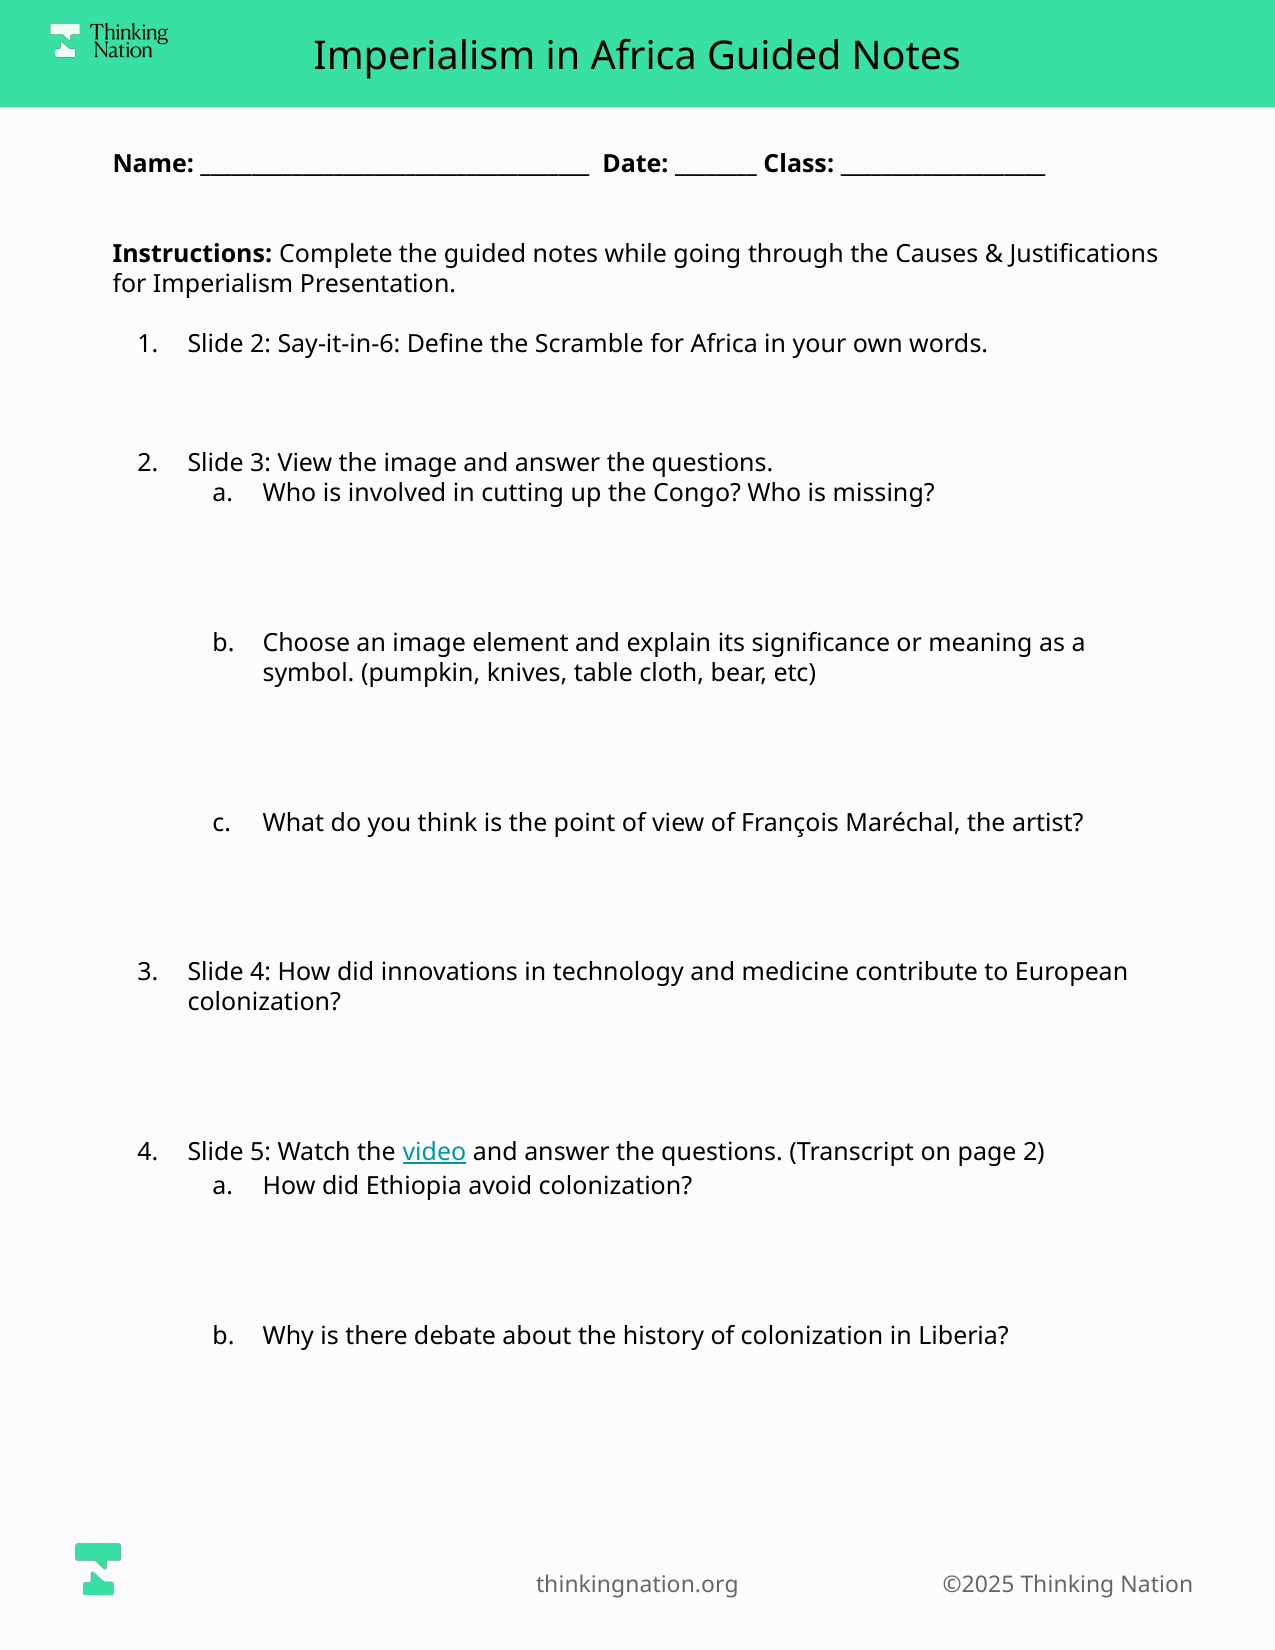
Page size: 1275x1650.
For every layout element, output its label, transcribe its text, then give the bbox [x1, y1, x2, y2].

text_box Imperialism in Africa Guided Notes [0, 0, 1275, 108]
text_box thinkingnation.org [486, 1553, 789, 1605]
picture [36, 12, 172, 69]
picture [62, 1533, 134, 1605]
text_box ©2025 Thinking Nation [907, 1553, 1210, 1605]
text_box Name: ______________________________________ Date: ________ Class: ____________________ Instructions: Complete the guided notes while going through the Causes & Justifications for Imperialism Presentation. Slide 2: Say-it-in-6: Define the Scramble for Africa in your own words. Slide 3: View the image and answer the questions. Who is involved in cutting up the Congo? Who is missing? Choose an image element and explain its significance or meaning as a symbol. (pumpkin, knives, table cloth, bear, etc) What do you think is the point of view of François Maréchal, the artist? Slide 4: How did innovations in technology and medicine contribute to European colonization? Slide 5: Watch the video and answer the questions. (Transcript on page 2) How did Ethiopia avoid colonization? Why is there debate about the history of colonization in Liberia? [97, 132, 1178, 1395]
